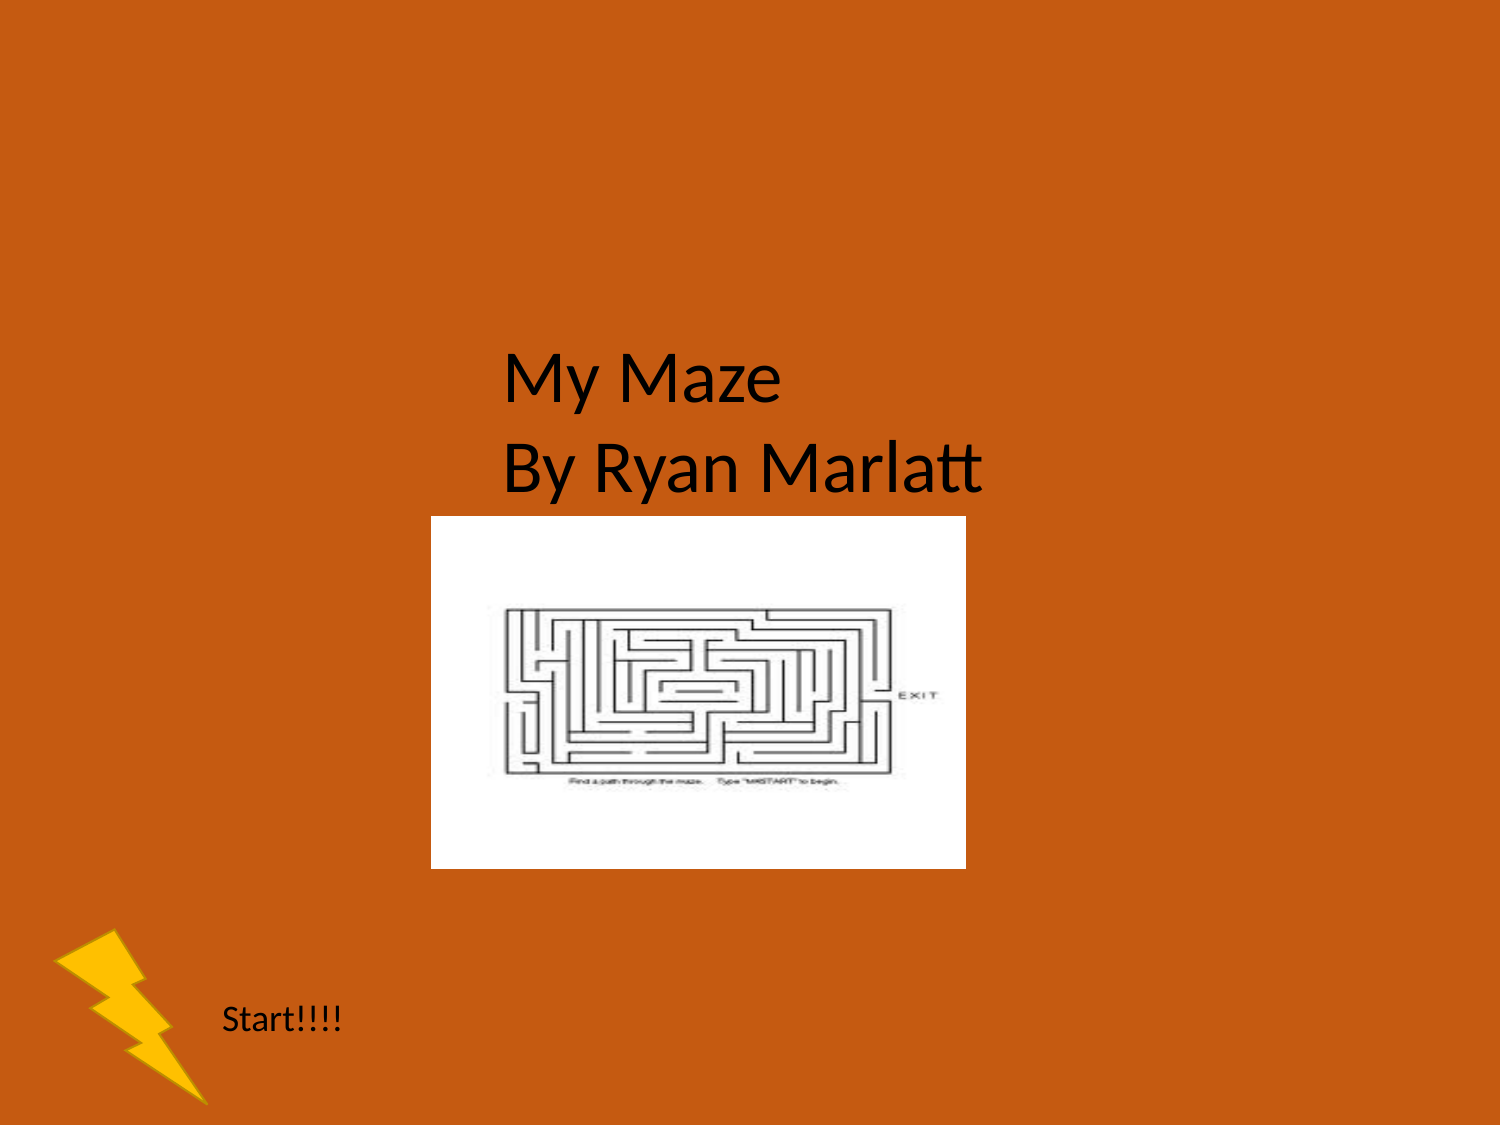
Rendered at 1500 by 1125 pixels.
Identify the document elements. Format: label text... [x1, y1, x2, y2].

picture [431, 516, 966, 869]
text_box [52, 928, 209, 1106]
text_box My Maze By Ryan Marlatt [487, 319, 1113, 515]
text_box Start!!!! [207, 986, 435, 1047]
